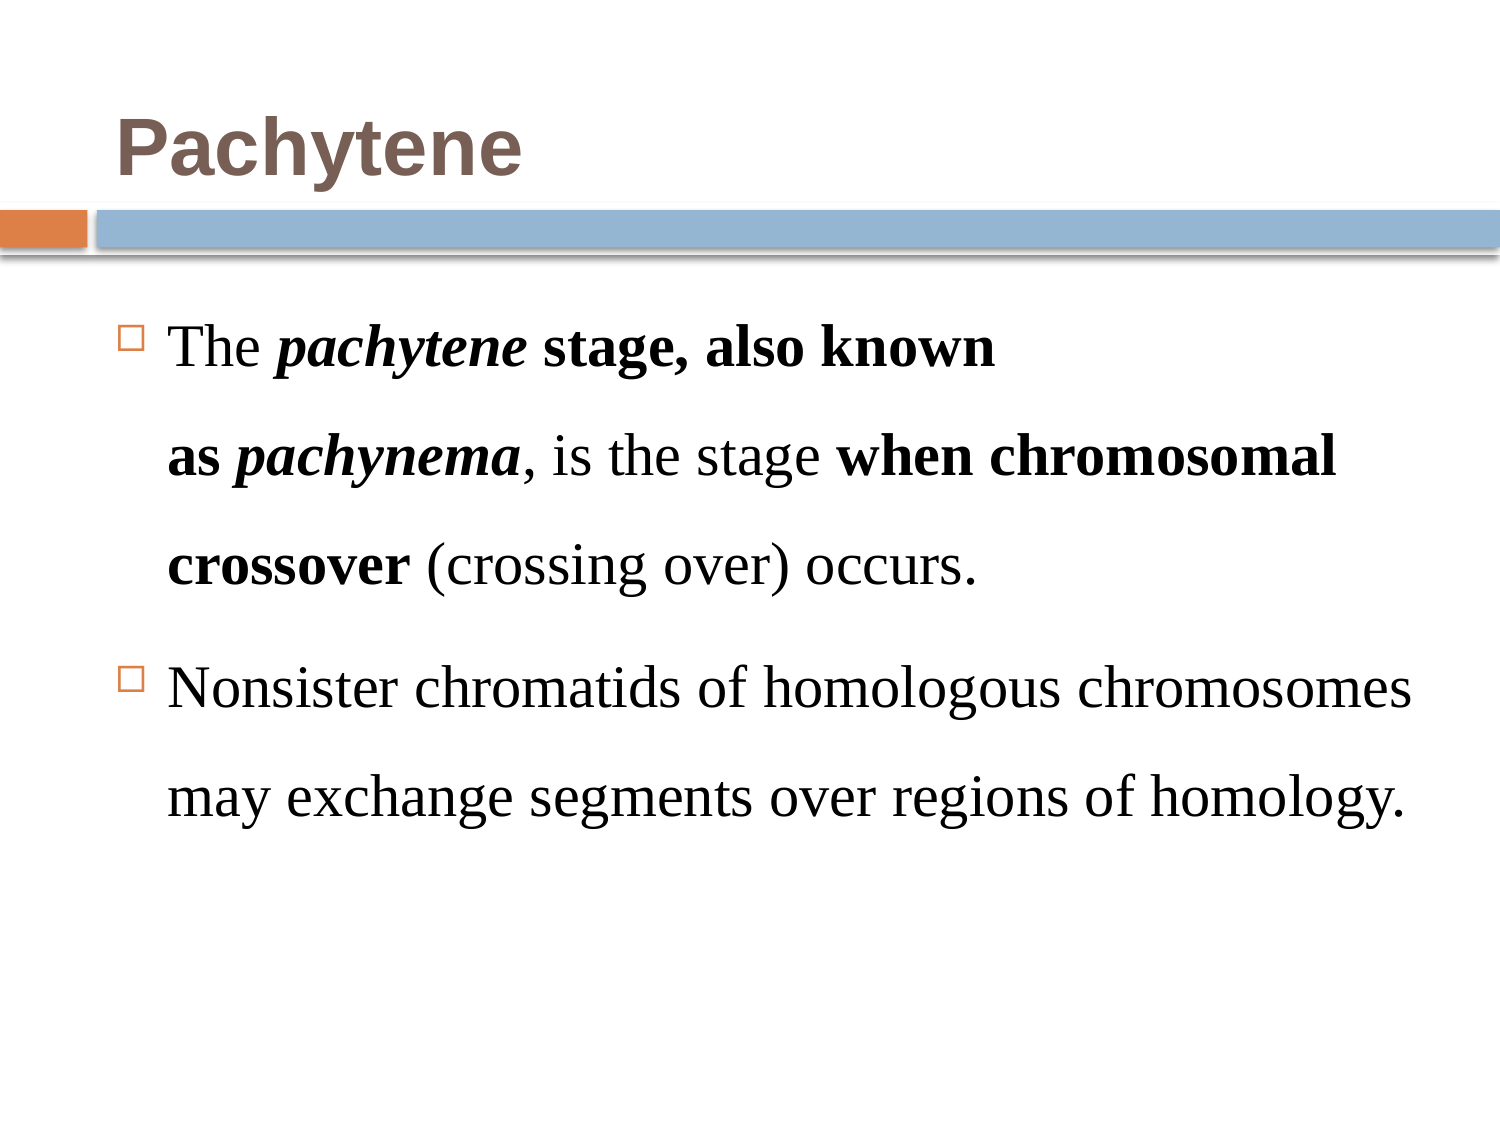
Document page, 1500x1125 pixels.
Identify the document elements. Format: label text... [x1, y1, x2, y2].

list The pachytene stage, also known as pachynema, is the stage when chromosomal crossover (crossing over) occurs. Nonsister chromatids of homologous chromosomes may exchange segments over regions of homology. [100, 262, 1438, 1000]
title Pachytene [100, 37, 1438, 200]
